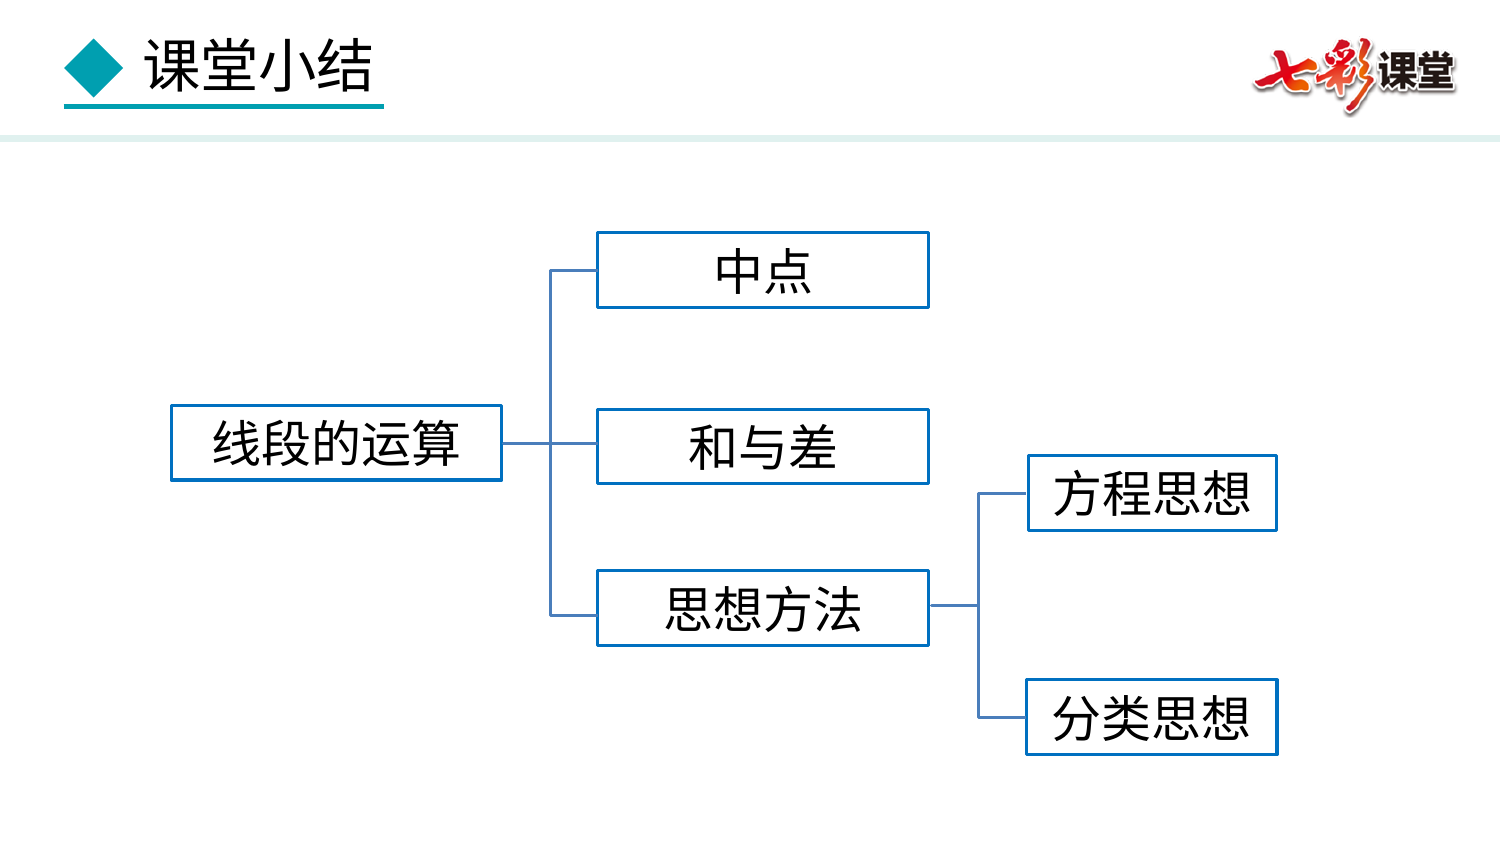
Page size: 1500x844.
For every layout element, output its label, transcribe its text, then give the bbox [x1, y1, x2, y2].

text_box [550, 449, 598, 616]
text_box 和与差 [598, 409, 929, 484]
text_box 中点 [597, 232, 929, 308]
text_box 线段的运算 [171, 405, 502, 481]
text_box 方程思想 [1028, 455, 1277, 531]
picture [1249, 32, 1461, 118]
text_box 思想方法 [597, 570, 929, 646]
text_box [930, 493, 1027, 718]
text_box 分类思想 [1026, 679, 1277, 755]
text_box [502, 270, 598, 444]
